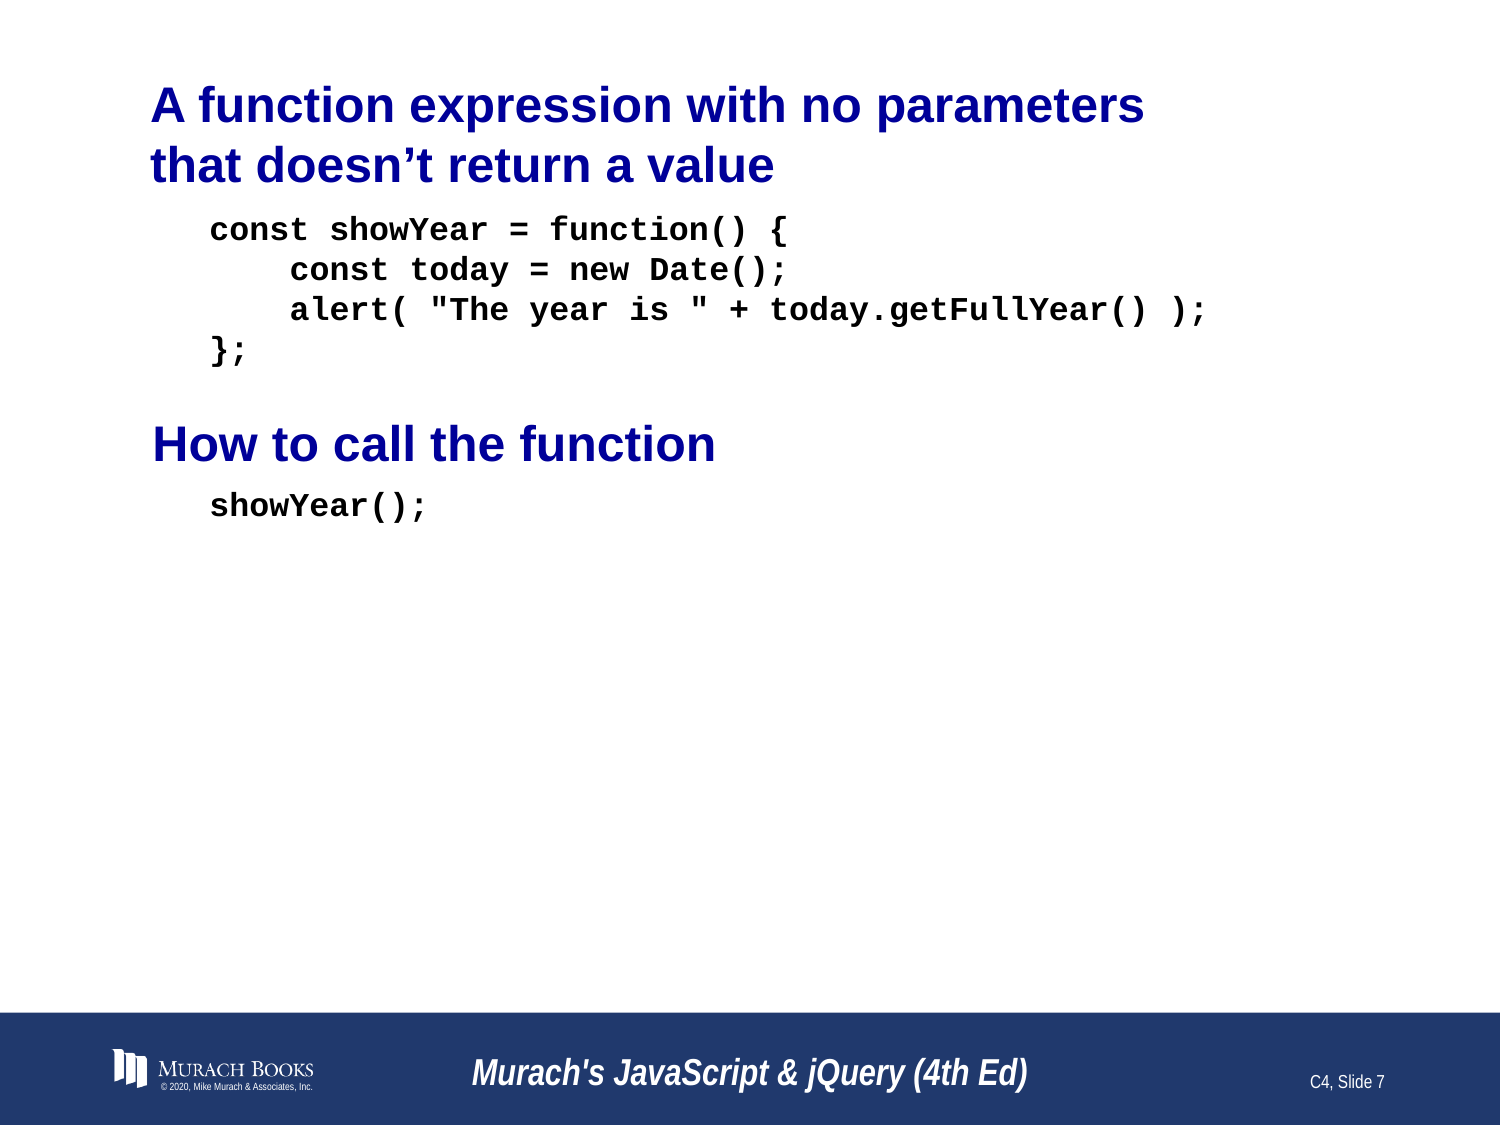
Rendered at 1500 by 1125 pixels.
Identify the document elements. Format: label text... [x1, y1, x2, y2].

title A function expression with no parameters that doesn’t return a value [150, 72, 1350, 194]
slide_number Murach's JavaScript & jQuery (4th Ed) [463, 1025, 1050, 1100]
list const showYear = function() { const today = new Date(); alert( "The year is " + today.getFullYear() ); }; How to call the function showYear(); [137, 200, 1350, 1000]
footer © 2020, Mike Murach & Associates, Inc. [12, 1025, 463, 1100]
slide_number C4, Slide 7 [1087, 1025, 1400, 1100]
